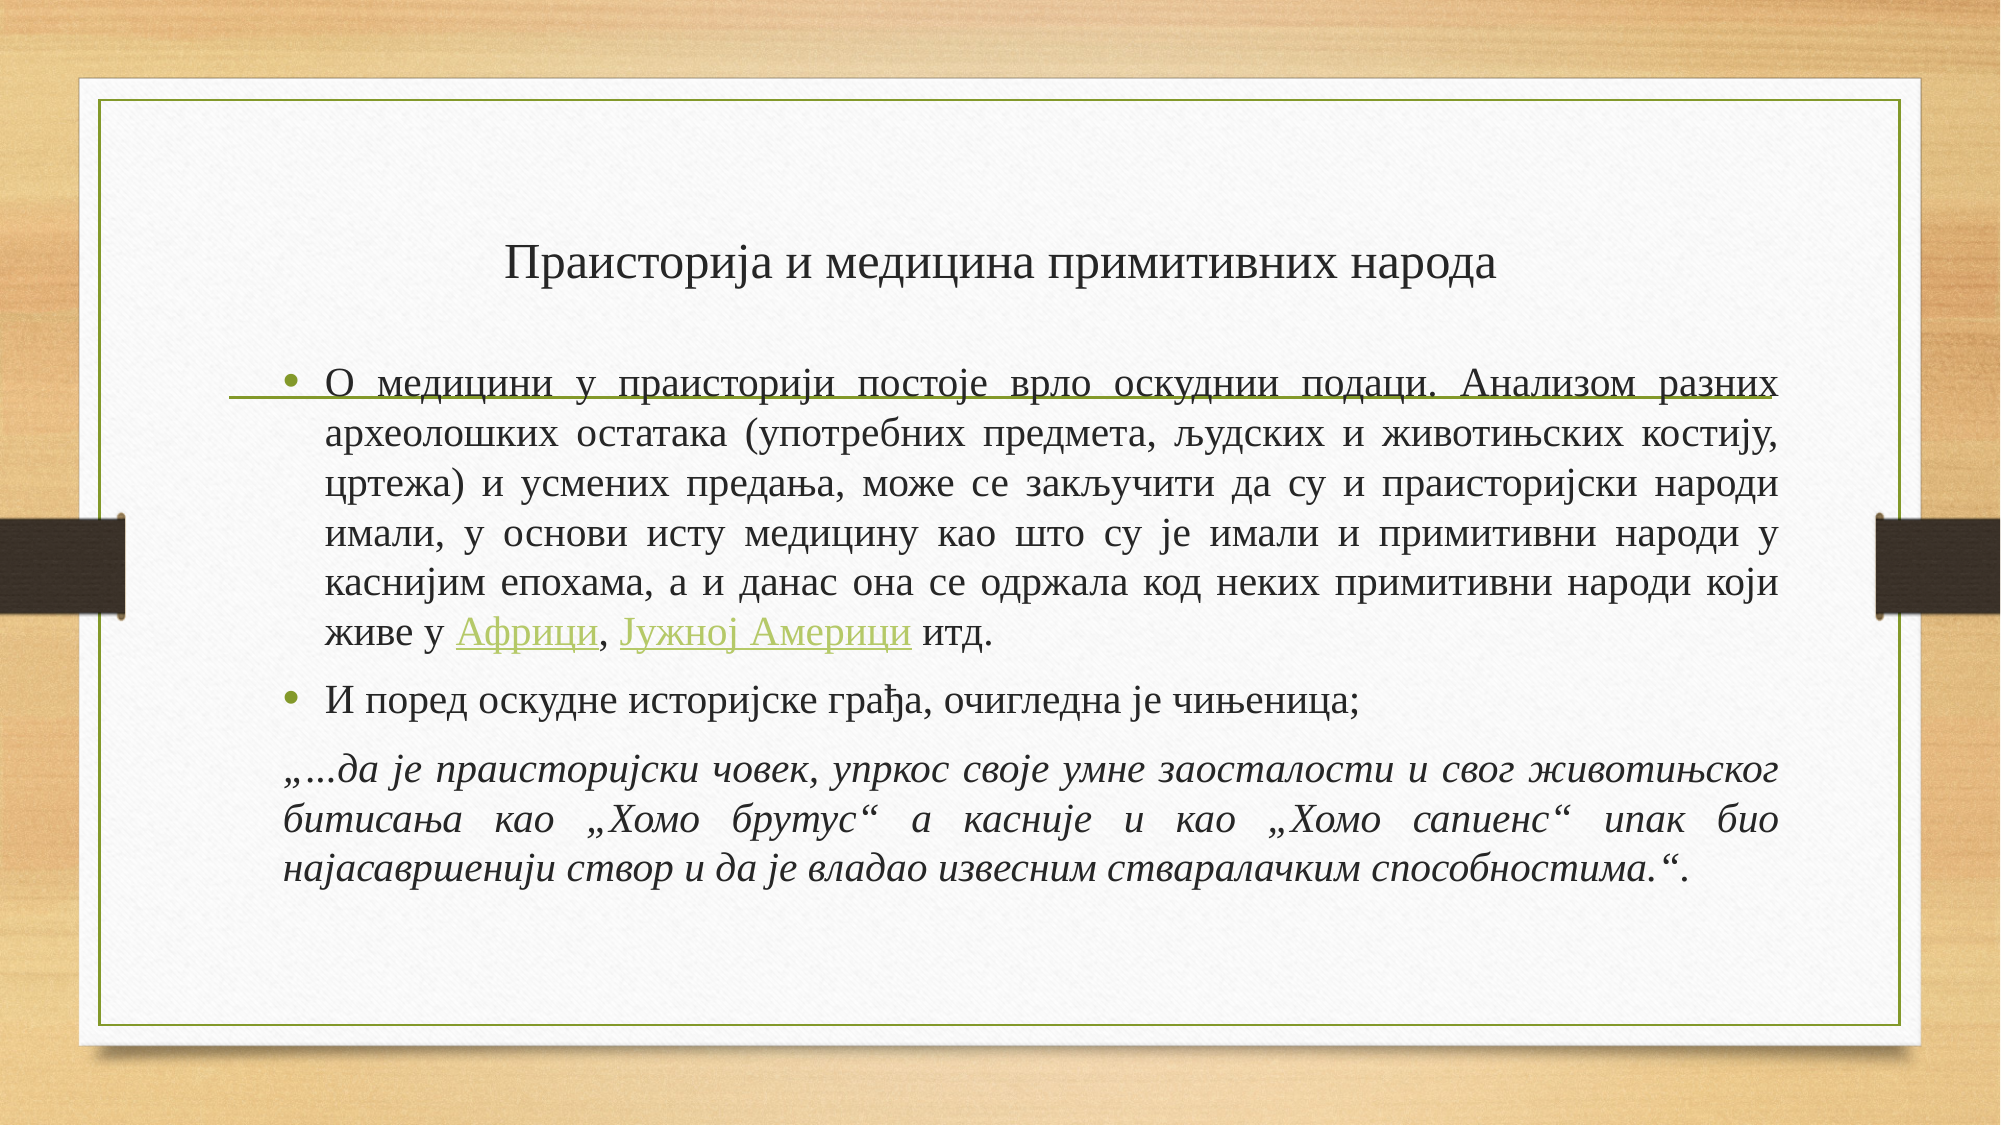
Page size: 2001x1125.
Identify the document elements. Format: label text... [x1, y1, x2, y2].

title Праисторија и медицина примитивних народа [239, 160, 1763, 358]
picture [0, 0, 2001, 1125]
list О медицини у праисторији постоје врло оскуднии подаци. Анализом разних археолошких остатака (употребних предмета, људских и животињских костију, цртежа) и усмених предања, може се закључити да су и праисторијски народи имали, у основи исту медицину као што су је имали и примитивни народи у каснијим епохама, а и данас она се одржала код неких примитивни народи који живе у Африци, Јужној Америци итд. И поред оскудне историјске грађа, очигледна је чињеница; „...да је праисторијски човек, упркос своје умне заосталости и свог животињског битисања као „Хомо брутус“ а касније и као „Хомо сапиенс“ ипак био најасавршенији створ и да је владао извесним стваралачким способностима.“. [267, 347, 1796, 939]
